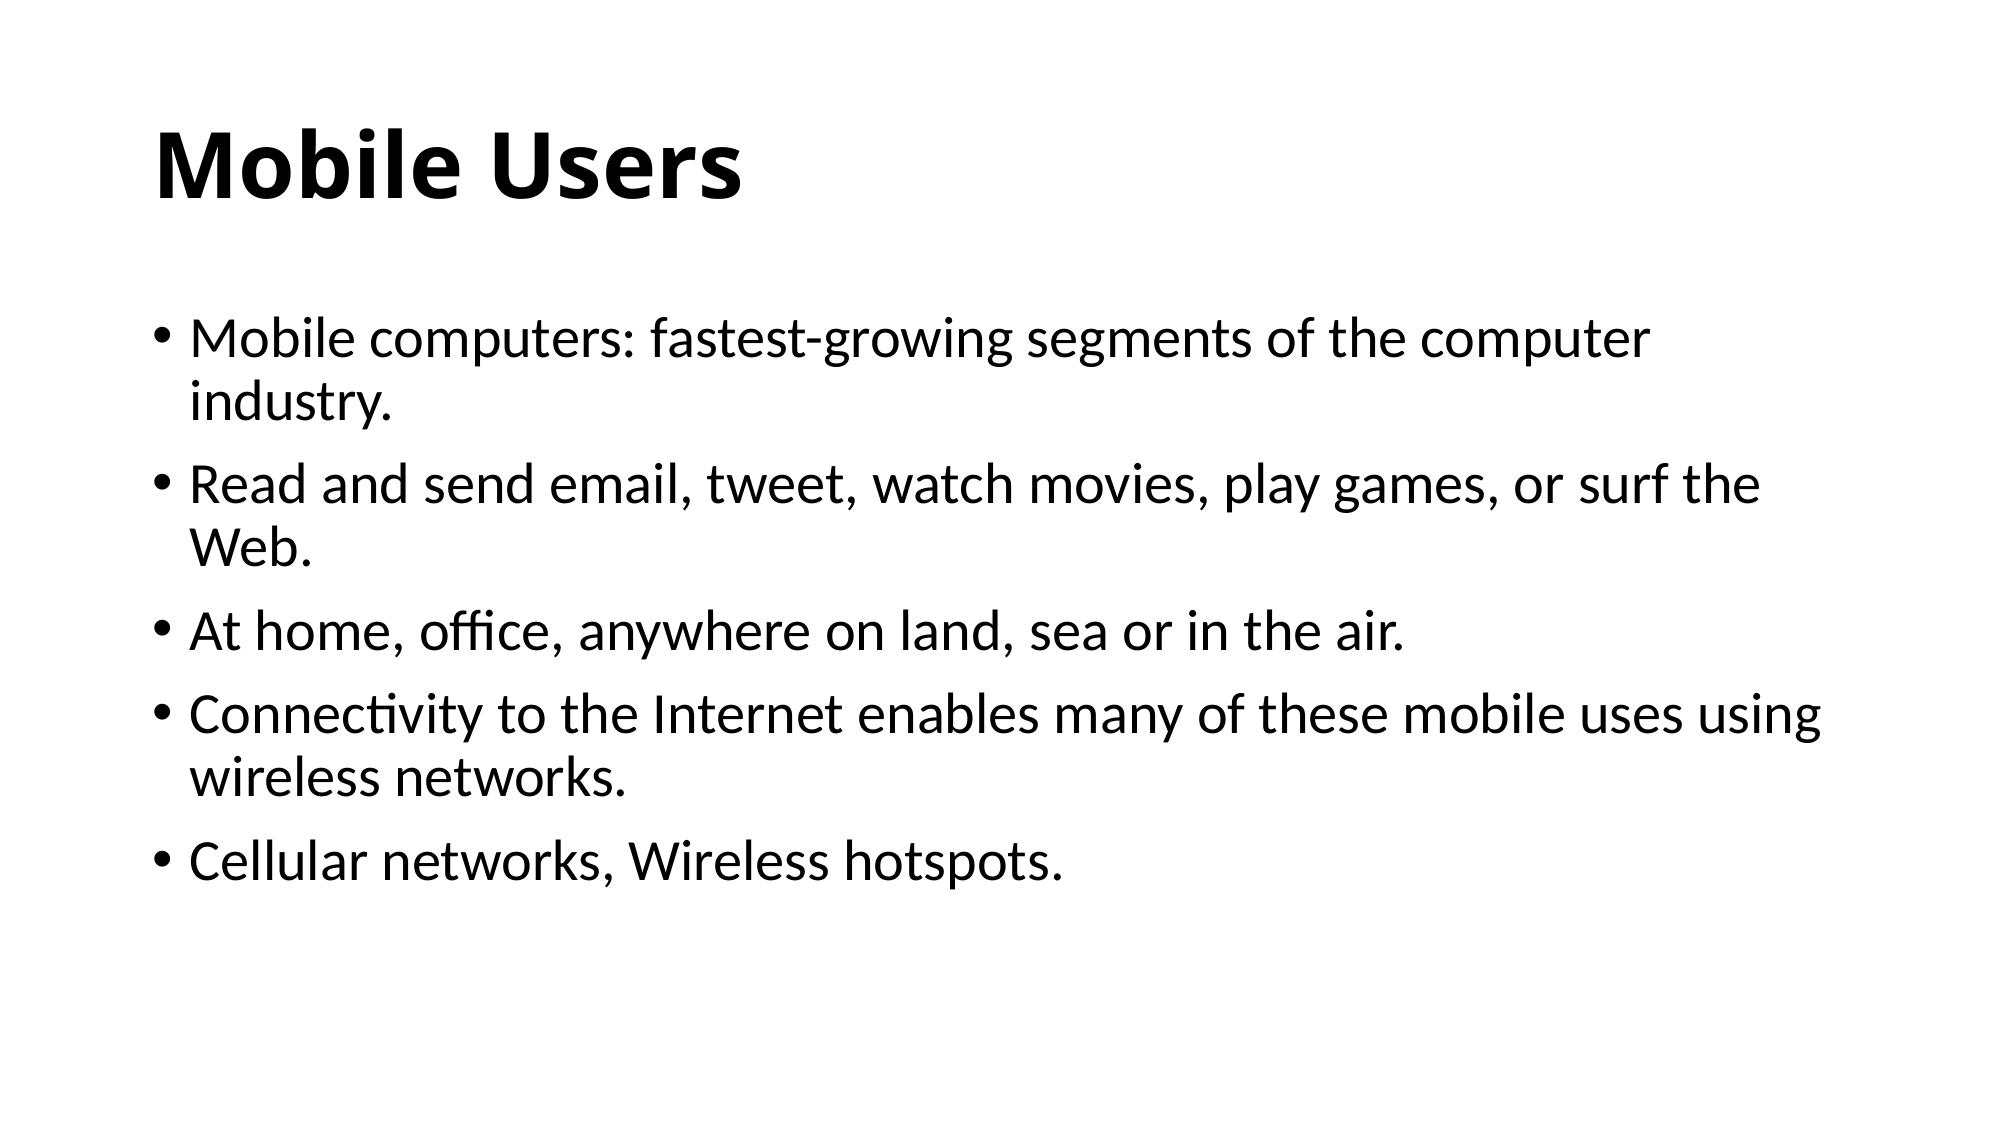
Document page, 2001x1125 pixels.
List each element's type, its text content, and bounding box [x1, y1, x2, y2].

list Mobile computers: fastest-growing segments of the computer industry. Read and send email, tweet, watch movies, play games, or surf the Web. At home, office, anywhere on land, sea or in the air. Connectivity to the Internet enables many of these mobile uses using wireless networks. Cellular networks, Wireless hotspots. [137, 299, 1863, 1014]
title Mobile Users [137, 59, 1863, 278]
